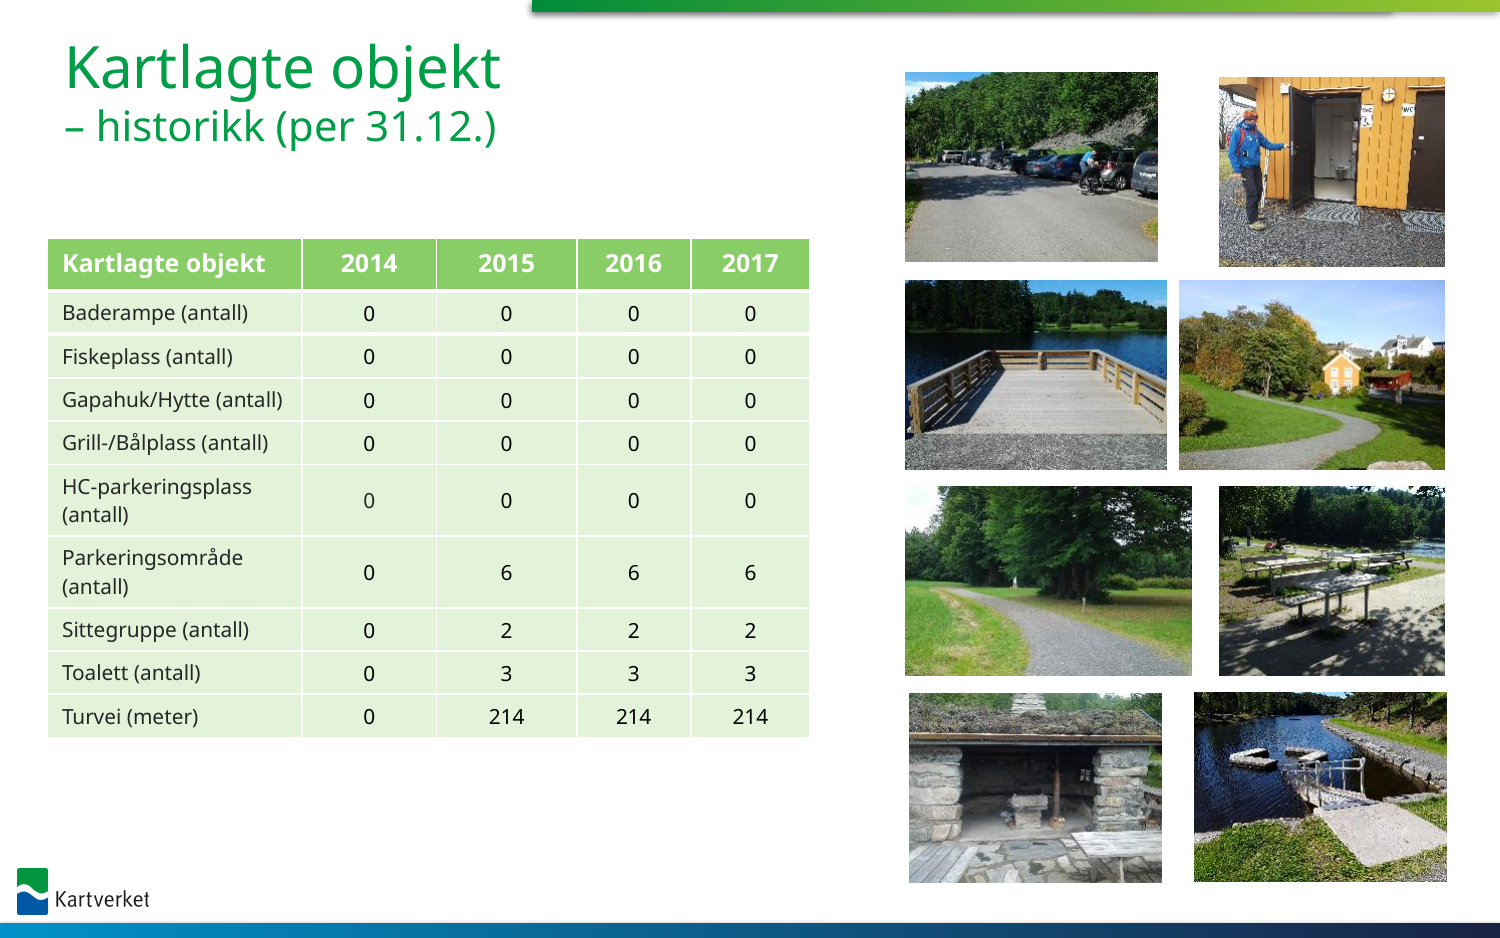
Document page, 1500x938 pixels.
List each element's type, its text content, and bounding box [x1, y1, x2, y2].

table_cell 3 [578, 652, 690, 693]
table_cell 6 [578, 537, 690, 607]
table_cell 0 [578, 422, 690, 464]
table_cell 0 [303, 652, 436, 693]
table_cell 214 [578, 695, 690, 737]
table_cell 0 [303, 379, 436, 420]
table_header 2014 [303, 239, 436, 289]
picture [909, 693, 1163, 884]
table_cell 214 [437, 695, 576, 737]
table_cell 0 [578, 336, 690, 377]
table_cell 0 [692, 293, 809, 332]
table_cell 0 [303, 609, 436, 650]
table_cell Grill-/Bålplass (antall) [48, 422, 301, 464]
table_cell 0 [437, 336, 576, 377]
table_cell Baderampe (antall) [48, 293, 301, 332]
table_cell 0 [303, 293, 436, 332]
table_cell 2 [578, 609, 690, 650]
table_header Kartlagte objekt [48, 239, 301, 289]
table_cell 0 [578, 379, 690, 420]
table_cell 0 [303, 422, 436, 464]
table_cell Toalett (antall) [48, 652, 301, 693]
picture [1179, 280, 1445, 470]
table_cell 0 [437, 379, 576, 420]
table_cell 0 [692, 336, 809, 377]
picture [1219, 486, 1445, 676]
table_cell 6 [692, 537, 809, 607]
table_cell 0 [303, 695, 436, 737]
text_box Kartlagte objekt – historikk (per 31.12.) [49, 14, 1431, 158]
picture [905, 72, 1158, 262]
table_cell 0 [437, 293, 576, 332]
table_cell 6 [437, 537, 576, 607]
table_cell Gapahuk/Hytte (antall) [48, 379, 301, 420]
table_cell 0 [578, 293, 690, 332]
table_cell 0 [437, 465, 576, 535]
table_cell Sittegruppe (antall) [48, 609, 301, 650]
picture [1194, 692, 1448, 882]
table_cell 0 [692, 422, 809, 464]
table_header 2016 [578, 239, 690, 289]
table_cell 2 [437, 609, 576, 650]
picture [905, 486, 1193, 676]
table_cell HC-parkeringsplass (antall) [48, 465, 301, 535]
table_cell 0 [692, 465, 809, 535]
table_cell 0 [692, 379, 809, 420]
table_header 2017 [692, 239, 809, 289]
table_cell 0 [303, 537, 436, 607]
table_cell 2 [692, 609, 809, 650]
table_cell 214 [692, 695, 809, 737]
table_cell Parkeringsområde (antall) [48, 537, 301, 607]
table_cell 3 [437, 652, 576, 693]
table_cell 0 [303, 465, 436, 535]
table_cell Fiskeplass (antall) [48, 336, 301, 377]
table_cell 0 [303, 336, 436, 377]
table_cell Turvei (meter) [48, 695, 301, 737]
table_cell 0 [578, 465, 690, 535]
table_header 2015 [437, 239, 576, 289]
picture [1219, 77, 1445, 267]
table_cell 3 [692, 652, 809, 693]
picture [905, 280, 1167, 470]
table_cell 0 [437, 422, 576, 464]
